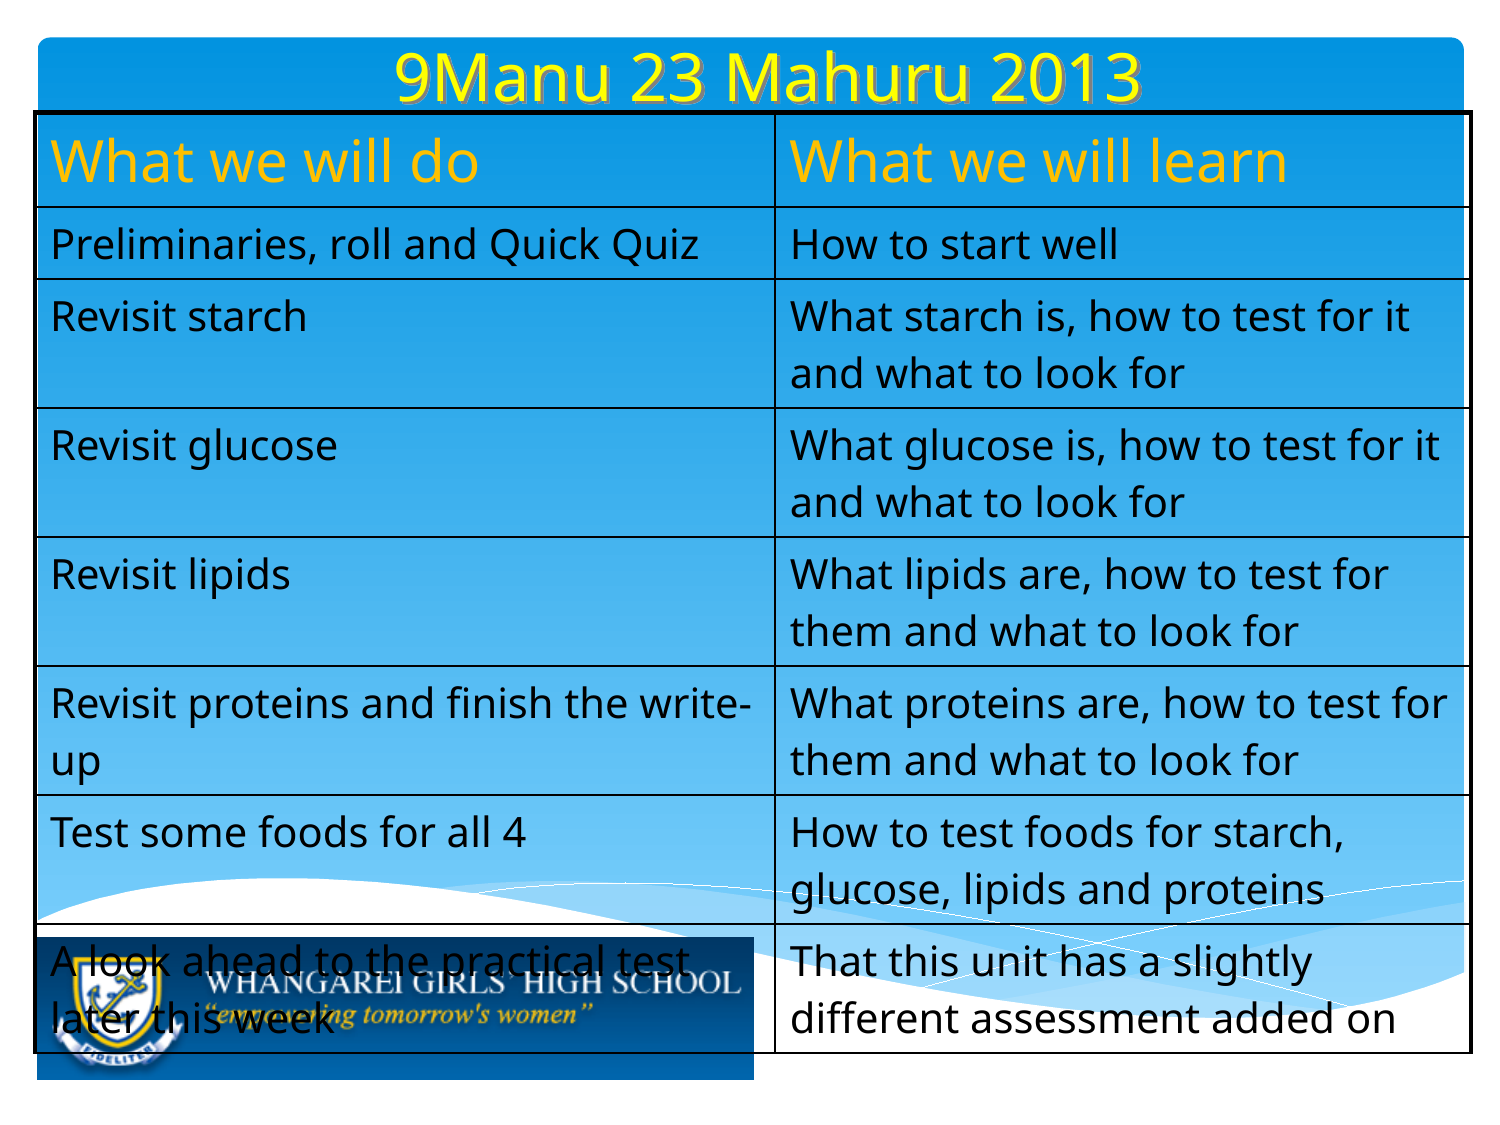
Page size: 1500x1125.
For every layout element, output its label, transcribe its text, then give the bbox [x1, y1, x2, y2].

table_cell Preliminaries, roll and Quick Quiz [37, 208, 774, 278]
table_cell Revisit glucose [37, 409, 774, 536]
table_cell What lipids are, how to test for them and what to look for [776, 538, 1469, 665]
table_cell What starch is, how to test for it and what to look for [776, 280, 1469, 407]
table_header What we will learn [776, 115, 1469, 206]
picture [37, 937, 754, 1080]
text_box 9Manu 23 Mahuru 2013 [162, 24, 1375, 110]
table_cell How to start well [776, 208, 1469, 278]
table_cell Revisit lipids [37, 538, 774, 665]
table_cell A look ahead to the practical test later this week [37, 925, 774, 1052]
table_cell Revisit proteins and finish the write-up [37, 667, 774, 794]
table_cell Revisit starch [37, 280, 774, 407]
table_cell That this unit has a slightly different assessment added on [776, 925, 1469, 1052]
table_cell How to test foods for starch, glucose, lipids and proteins [776, 796, 1469, 923]
table_cell What glucose is, how to test for it and what to look for [776, 409, 1469, 536]
table_header What we will do [37, 115, 774, 206]
table_cell What proteins are, how to test for them and what to look for [776, 667, 1469, 794]
table_cell Test some foods for all 4 [37, 796, 774, 923]
